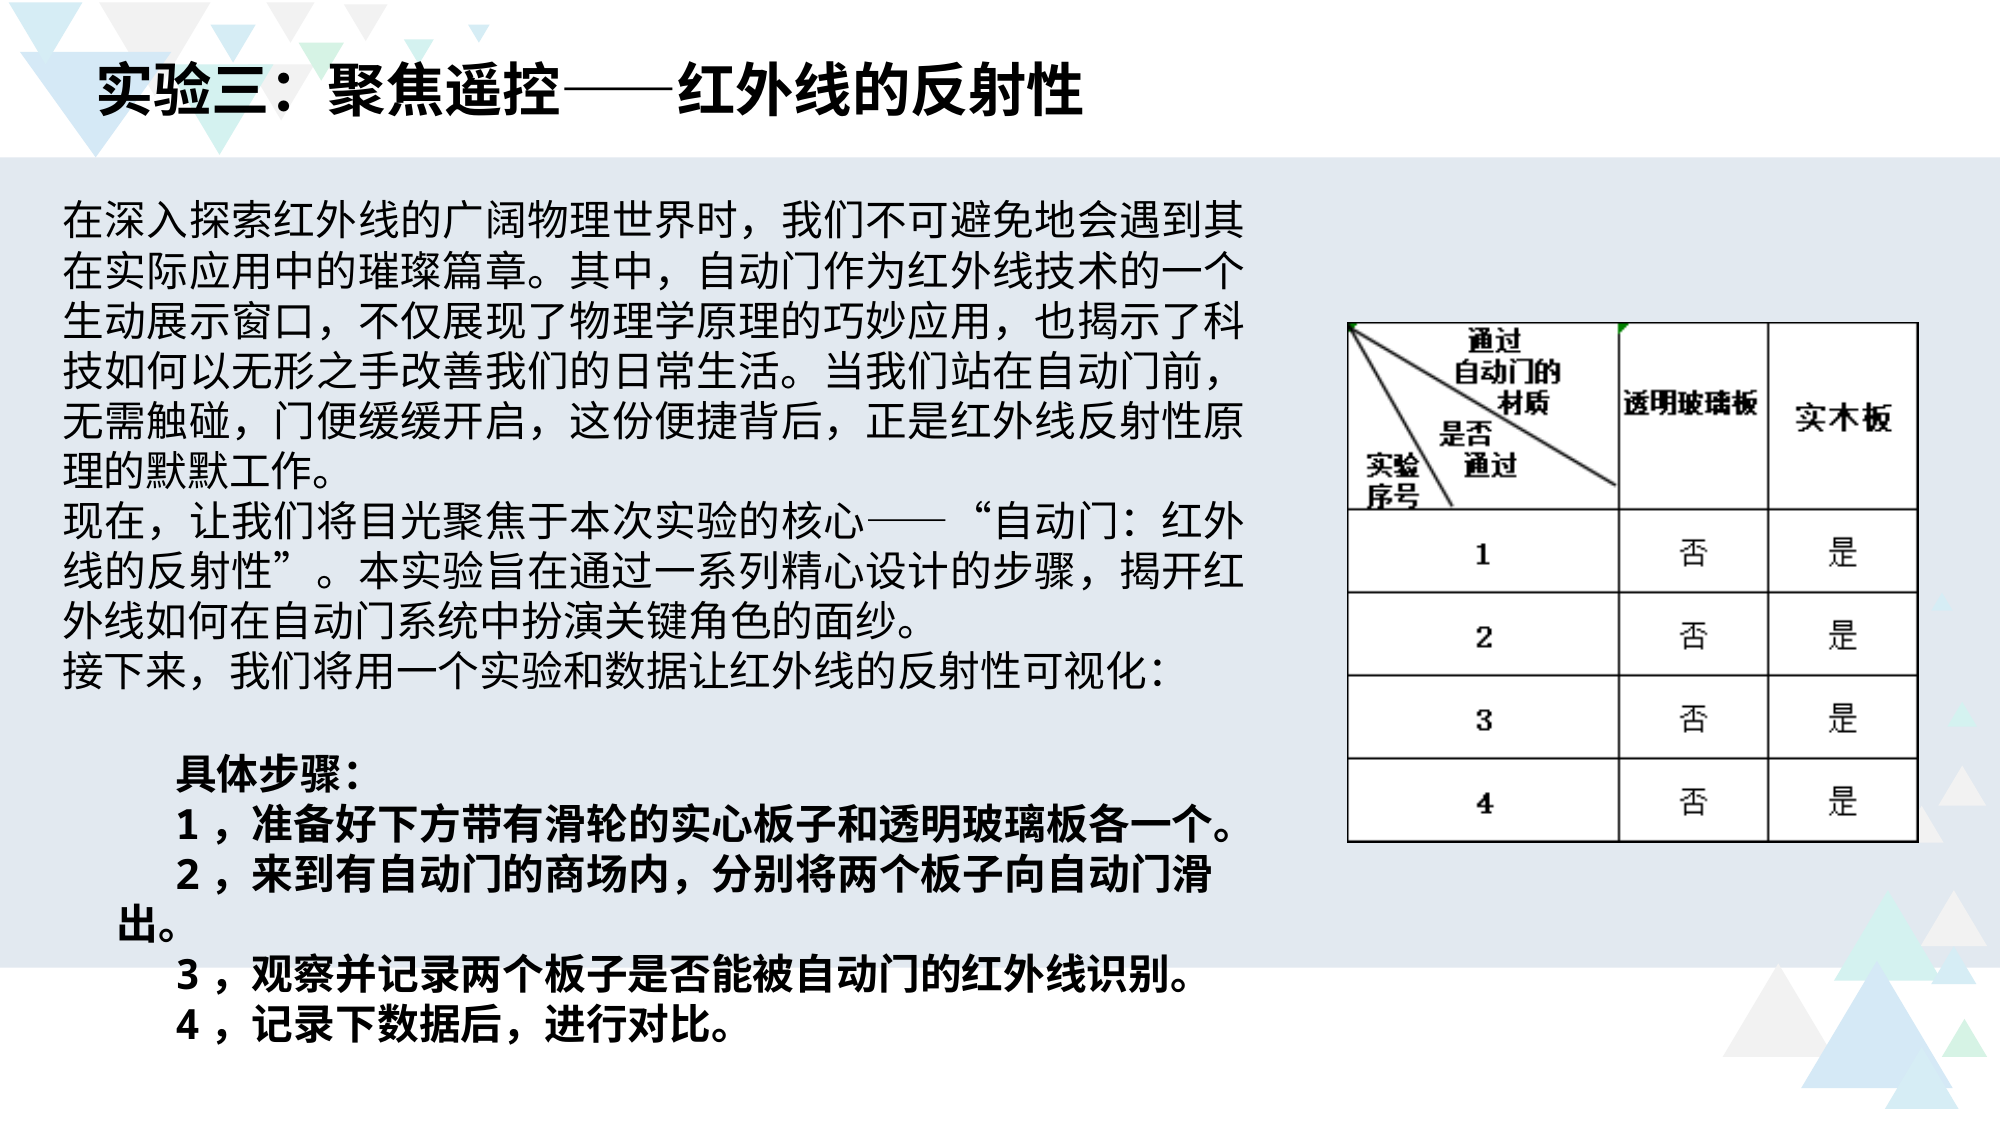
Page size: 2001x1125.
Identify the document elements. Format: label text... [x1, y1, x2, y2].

text_box 实验三：聚焦遥控——红外线的反射性 [80, 46, 1453, 131]
text_box 在深入探索红外线的广阔物理世界时，我们不可避免地会遇到其在实际应用中的璀璨篇章。其中，自动门作为红外线技术的一个生动展示窗口，不仅展现了物理学原理的巧妙应用，也揭示了科技如何以无形之手改善我们的日常生活。当我们站在自动门前，无需触碰，门便缓缓开启，这份便捷背后，正是红外线反射性原理的默默工作。 现在，让我们将目光聚焦于本次实验的核心——“自动门：红外线的反射性”。本实验旨在通过一系列精心设计的步骤，揭开红外线如何在自动门系统中扮演关键角色的面纱。 接下来，我们将用一个实验和数据让红外线的反射性可视化： [47, 186, 1261, 702]
picture [1347, 322, 1919, 843]
text_box 具体步骤： 1，准备好下方带有滑轮的实心板子和透明玻璃板各一个。 2，来到有自动门的商场内，分别将两个板子向自动门滑出。 3，观察并记录两个板子是否能被自动门的红外线识别。 4，记录下数据后，进行对比。 [102, 740, 1229, 1055]
